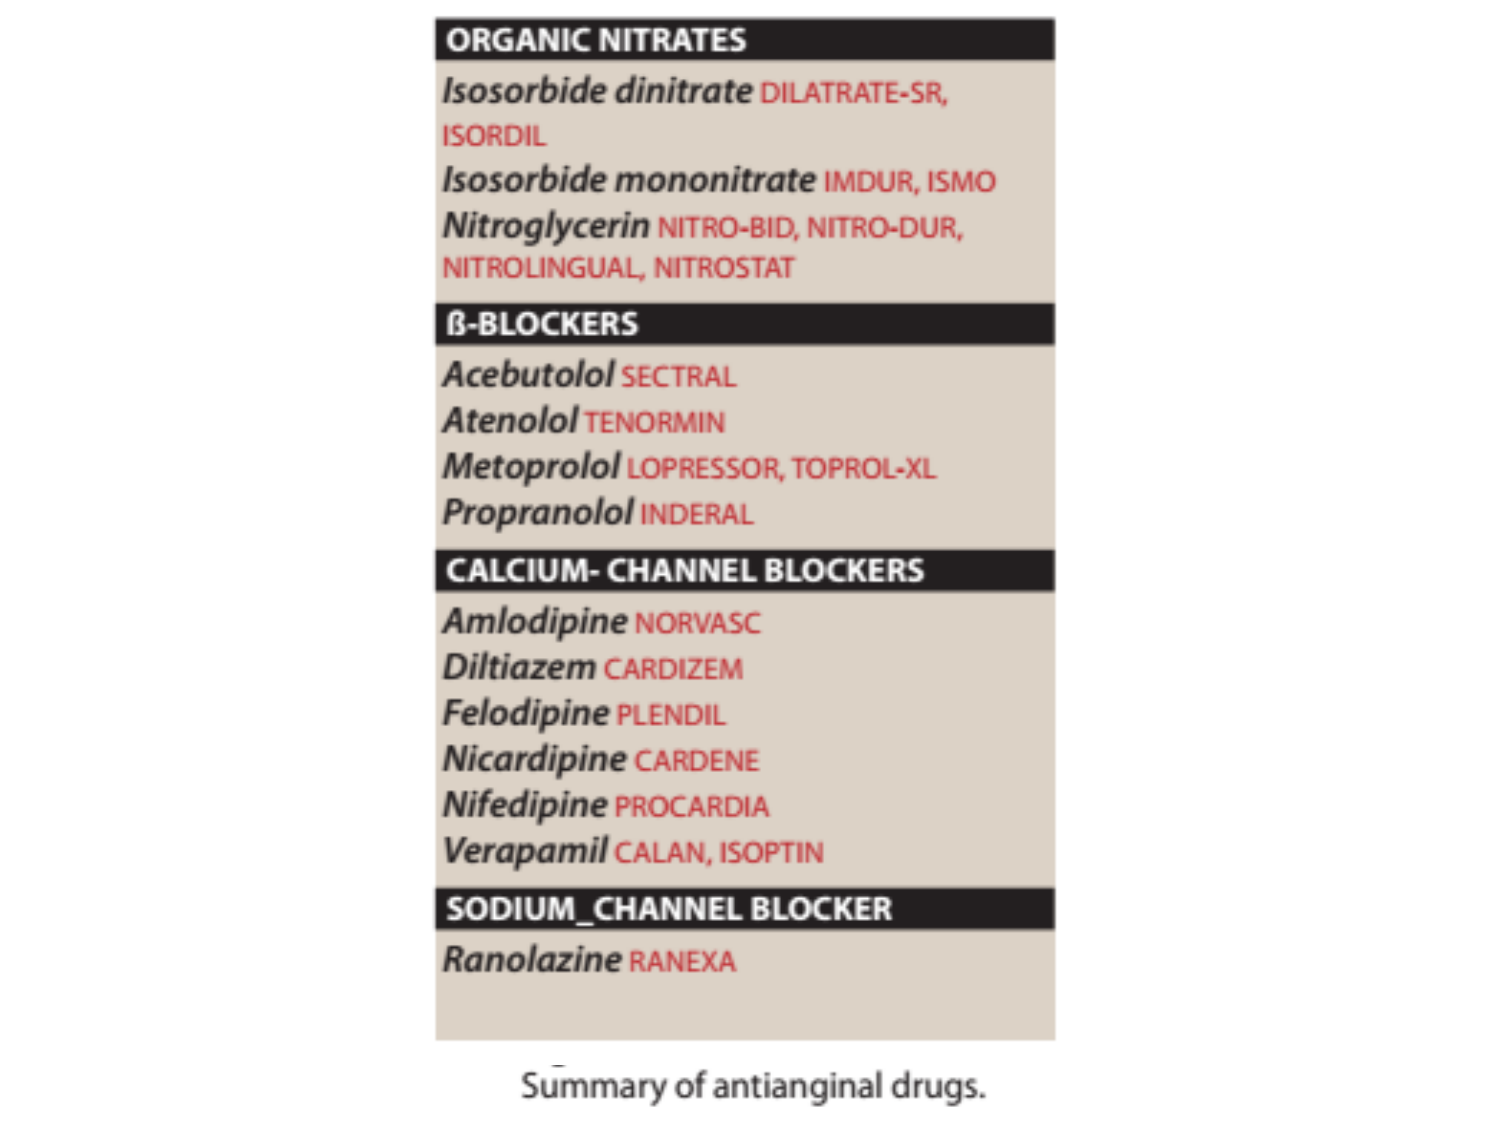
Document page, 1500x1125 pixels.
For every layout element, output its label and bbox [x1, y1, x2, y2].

picture [512, 1065, 1001, 1121]
picture [427, 12, 1065, 1051]
